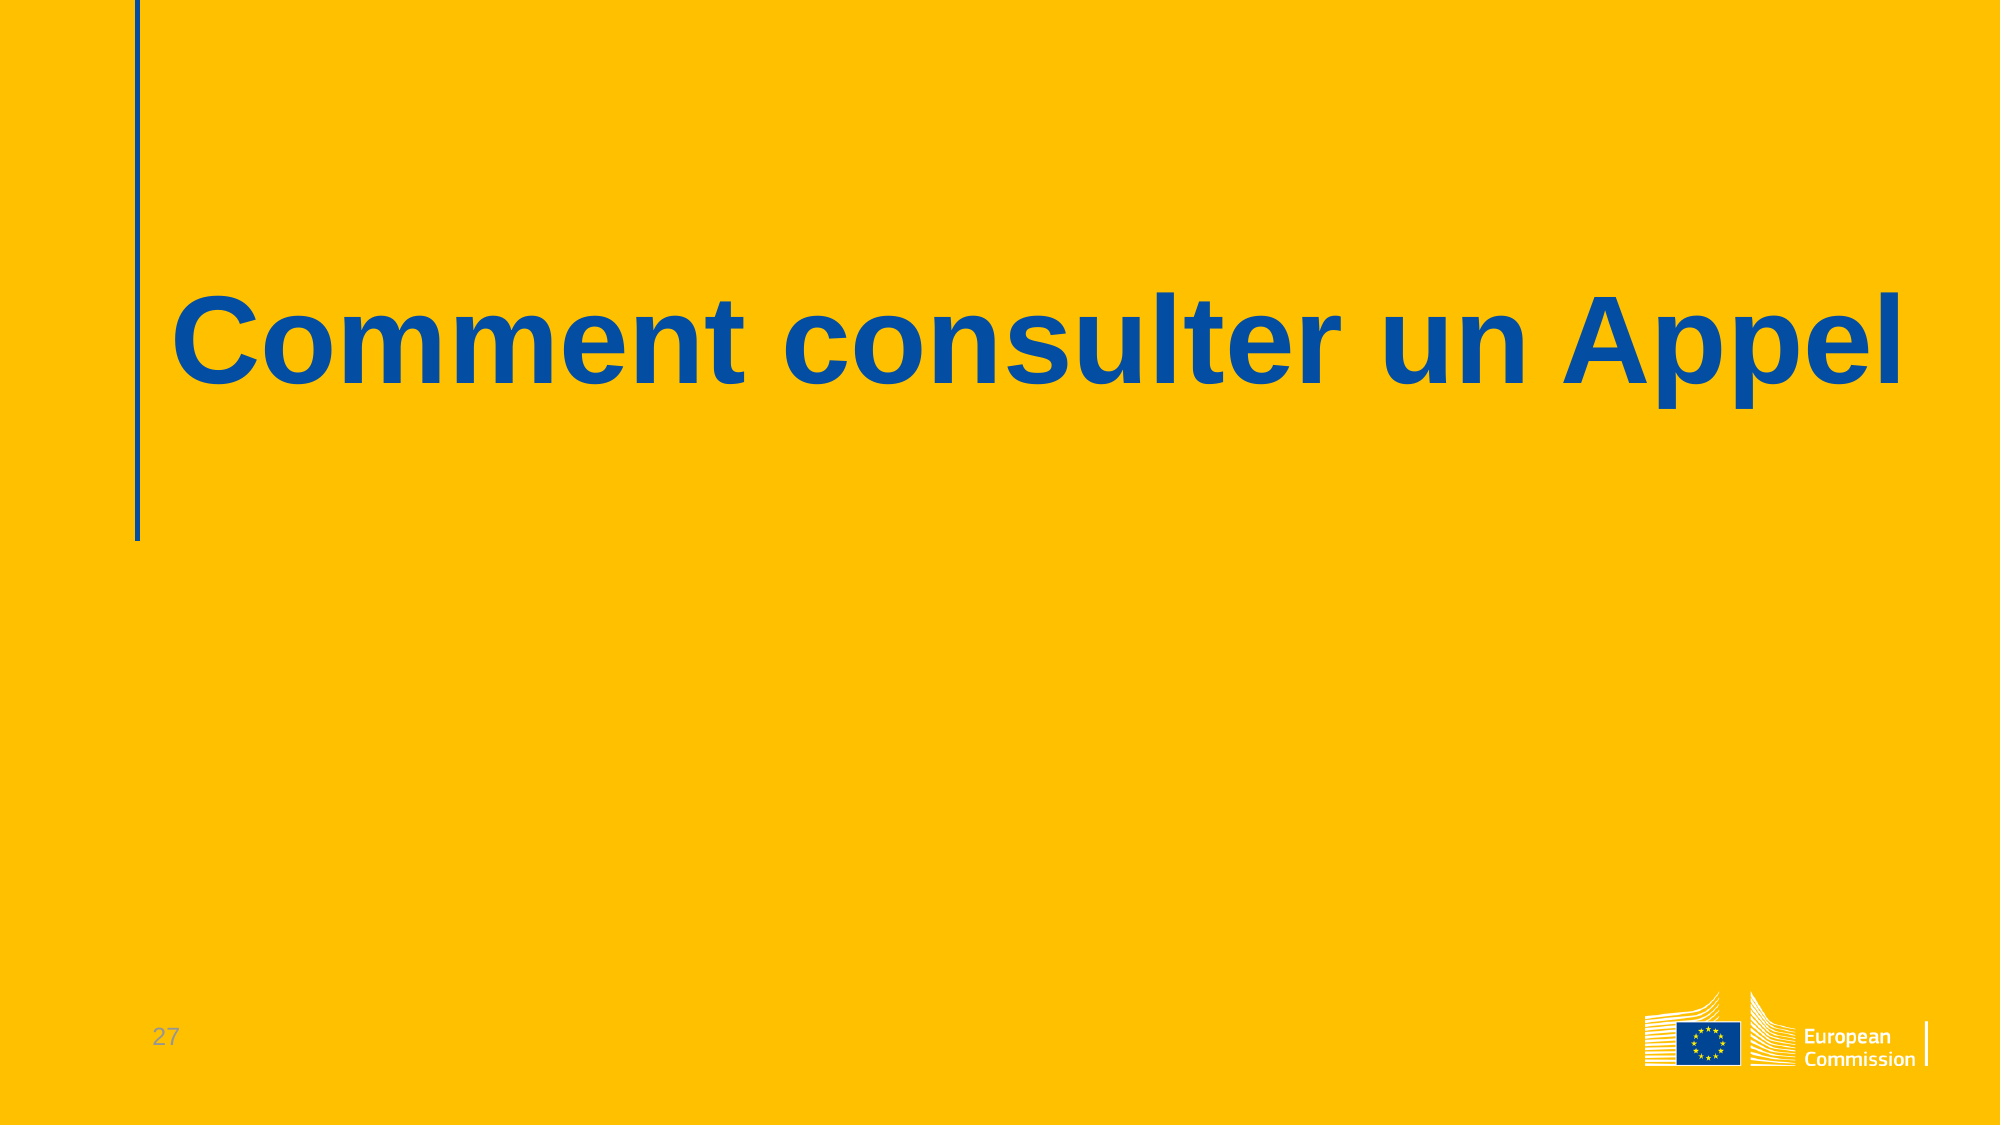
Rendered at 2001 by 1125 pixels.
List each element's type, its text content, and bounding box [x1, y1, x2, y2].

slide_number 27 [137, 1005, 588, 1066]
title Comment consulter un Appel [155, 0, 1949, 411]
picture [1645, 991, 1928, 1066]
